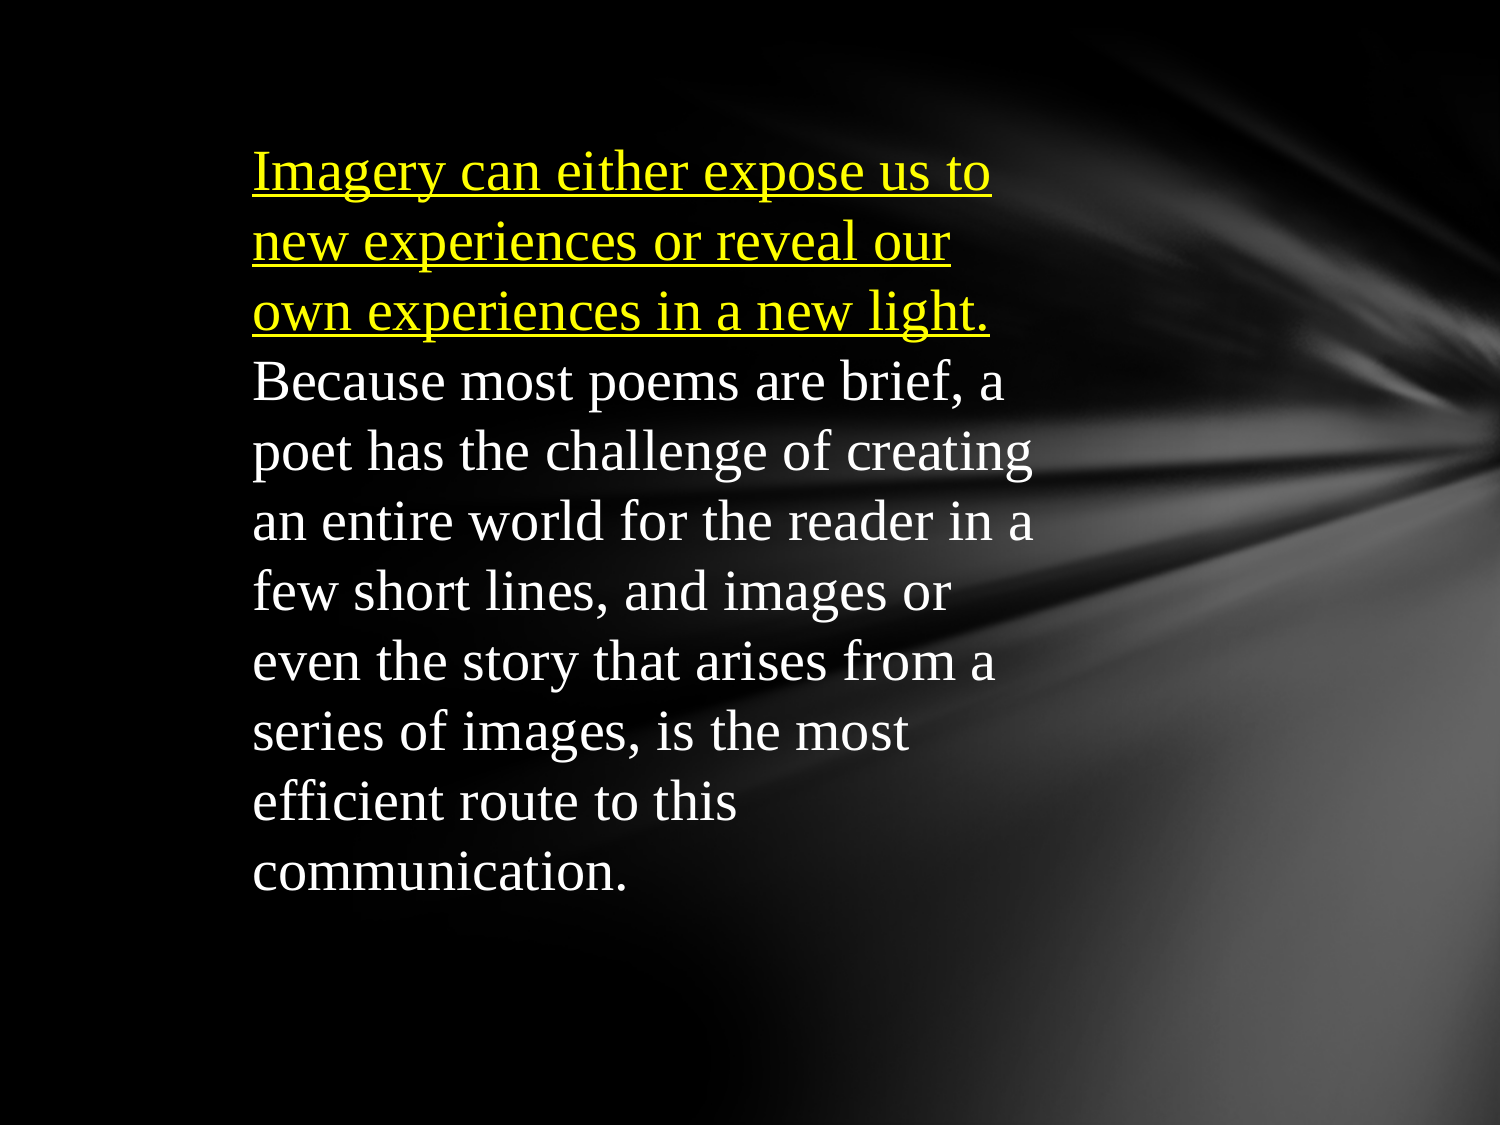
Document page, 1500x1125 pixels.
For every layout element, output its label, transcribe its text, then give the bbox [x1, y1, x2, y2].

text_box Imagery can either expose us to new experiences or reveal our own experiences in a new light. Because most poems are brief, a poet has the challenge of creating an entire world for the reader in a few short lines, and images or even the story that arises from a series of images, is the most efficient route to this communication. [237, 125, 1050, 910]
